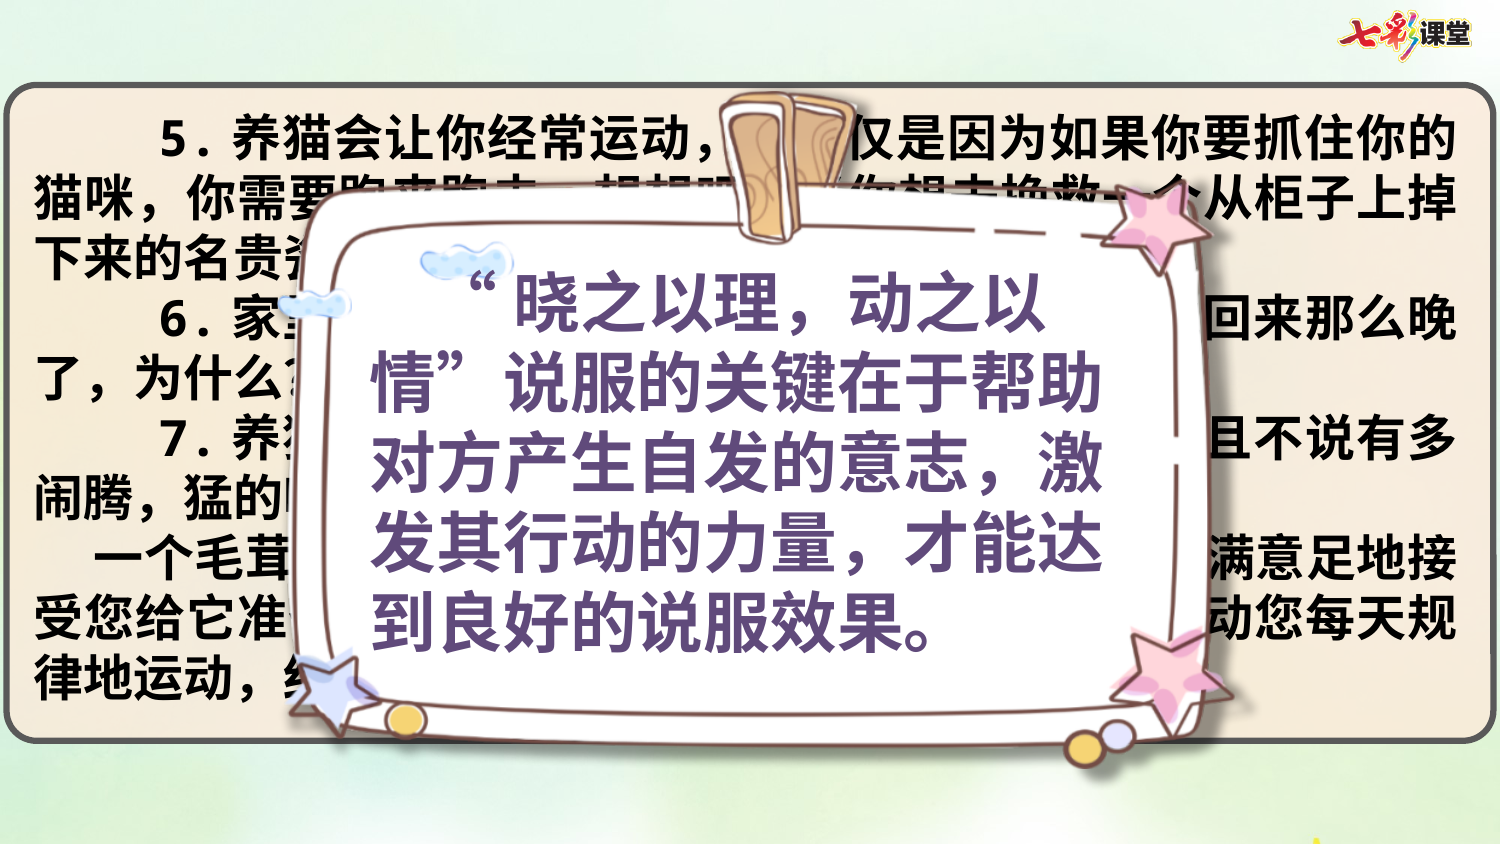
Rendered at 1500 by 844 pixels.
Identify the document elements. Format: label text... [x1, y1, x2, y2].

text_box 5.养猫会让你经常运动，不仅仅是因为如果你要抓住你的猫咪，你需要跑来跑去，想想吧，当你想去挽救一个从柜子上掉下来的名贵瓷器时，你需要有守门员一样的身手。 6.家里养了一只猫的话，你晚上是不会轻易地回来那么晚了，为什么？你试一次就明白了。 7.养猫有助于提防夜贼，猫咪的夜半歌声，暂且不说有多闹腾，猛的听见一声，肯定会被吓跑。 一个毛茸茸的小家伙和您朝夕相伴，逗您开心，心满意足地接受您给它准备的食物，耐心地听您唠叨心事，还能带动您每天规律地运动，结交更多的新朋友…… [1260, 99, 1472, 714]
picture [0, 0, 1500, 844]
text_box 5.养猫会让你经常运动，不仅仅是因为如果你要抓住你的猫咪，你需要跑来跑去，想想吧，当你想去挽救一个从柜子上掉下来的名贵瓷器时，你需要有守门员一样的身手。 6.家里养了一只猫的话，你晚上是不会轻易地回来那么晚了，为什么？你试一次就明白了。 7.养猫有助于提防夜贼，猫咪的夜半歌声，暂且不说有多闹腾，猛的听见一声，肯定会被吓跑。 一个毛茸茸的小家伙和您朝夕相伴，逗您开心，心满意足地接受您给它准备的食物，耐心地听您唠叨心事，还能带动您每天规律地运动，结交更多的新朋友…… [19, 99, 269, 714]
text_box [4, 82, 1496, 743]
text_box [277, 90, 1236, 770]
